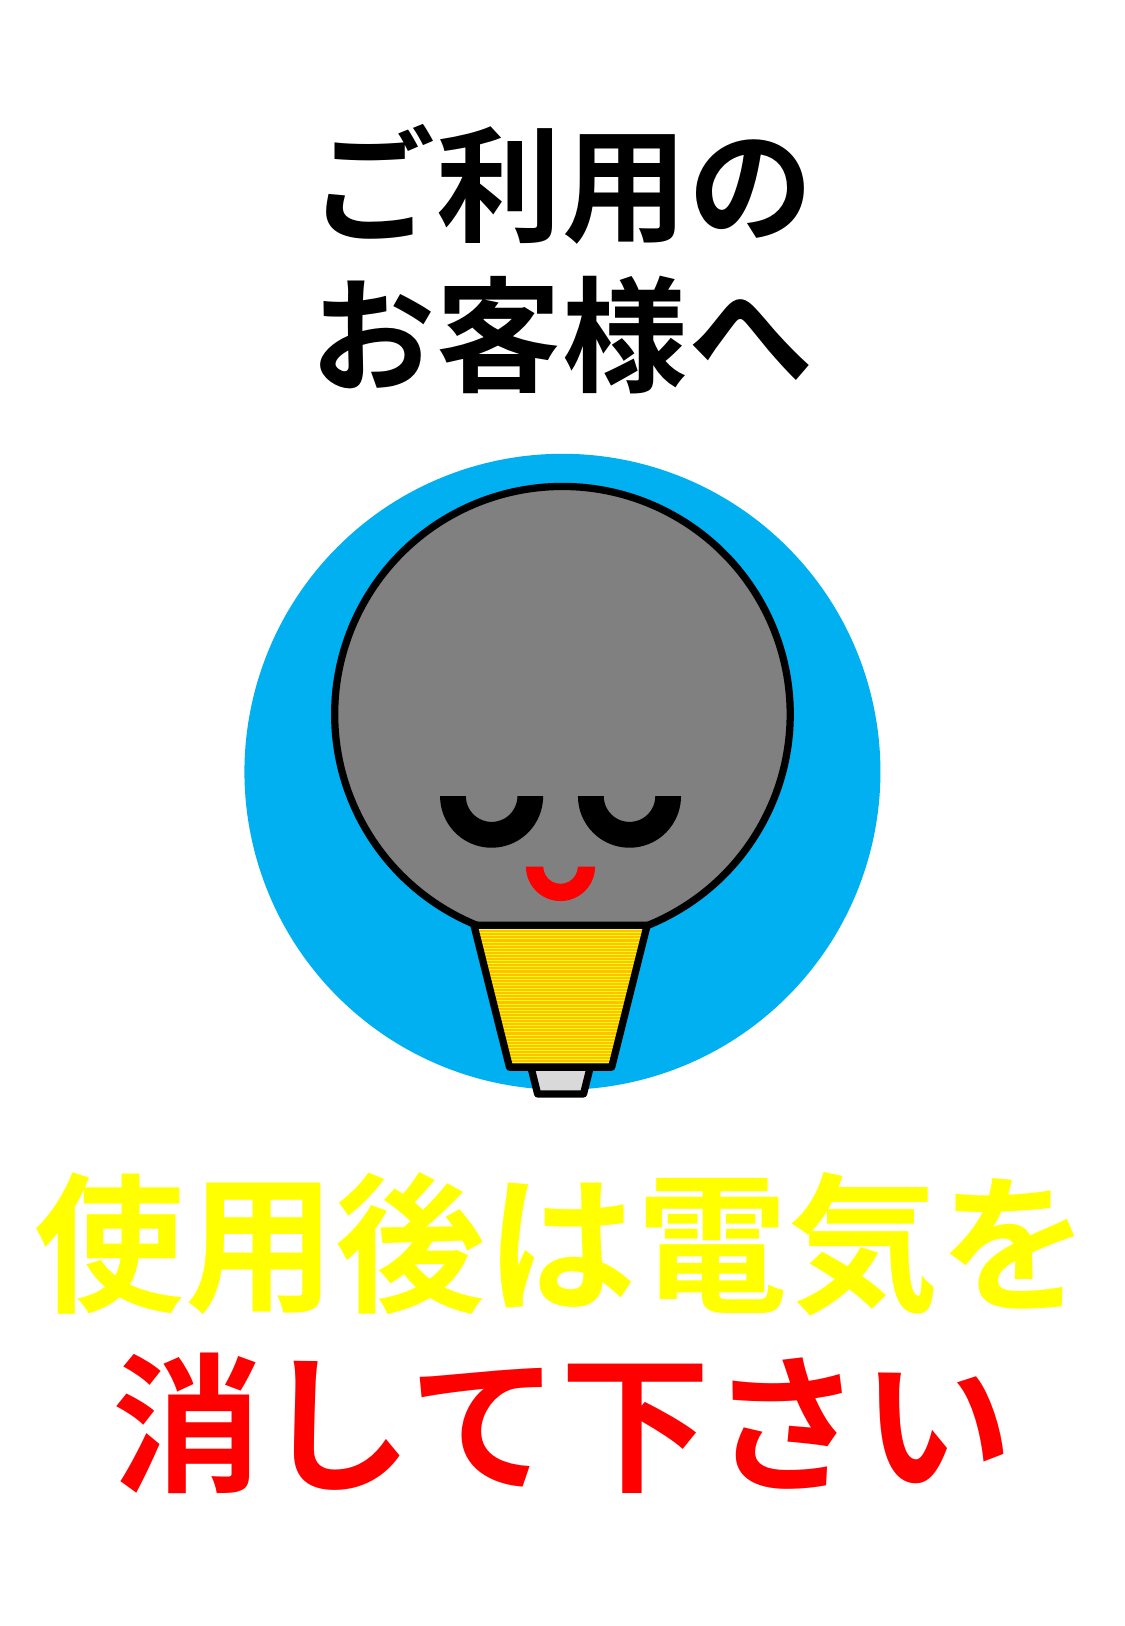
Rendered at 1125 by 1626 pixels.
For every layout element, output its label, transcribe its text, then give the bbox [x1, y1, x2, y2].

text_box ご利用の お客様へ [0, 100, 1125, 415]
text_box 使用後は電気を 消して下さい [0, 1143, 1125, 1518]
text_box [244, 453, 881, 1095]
